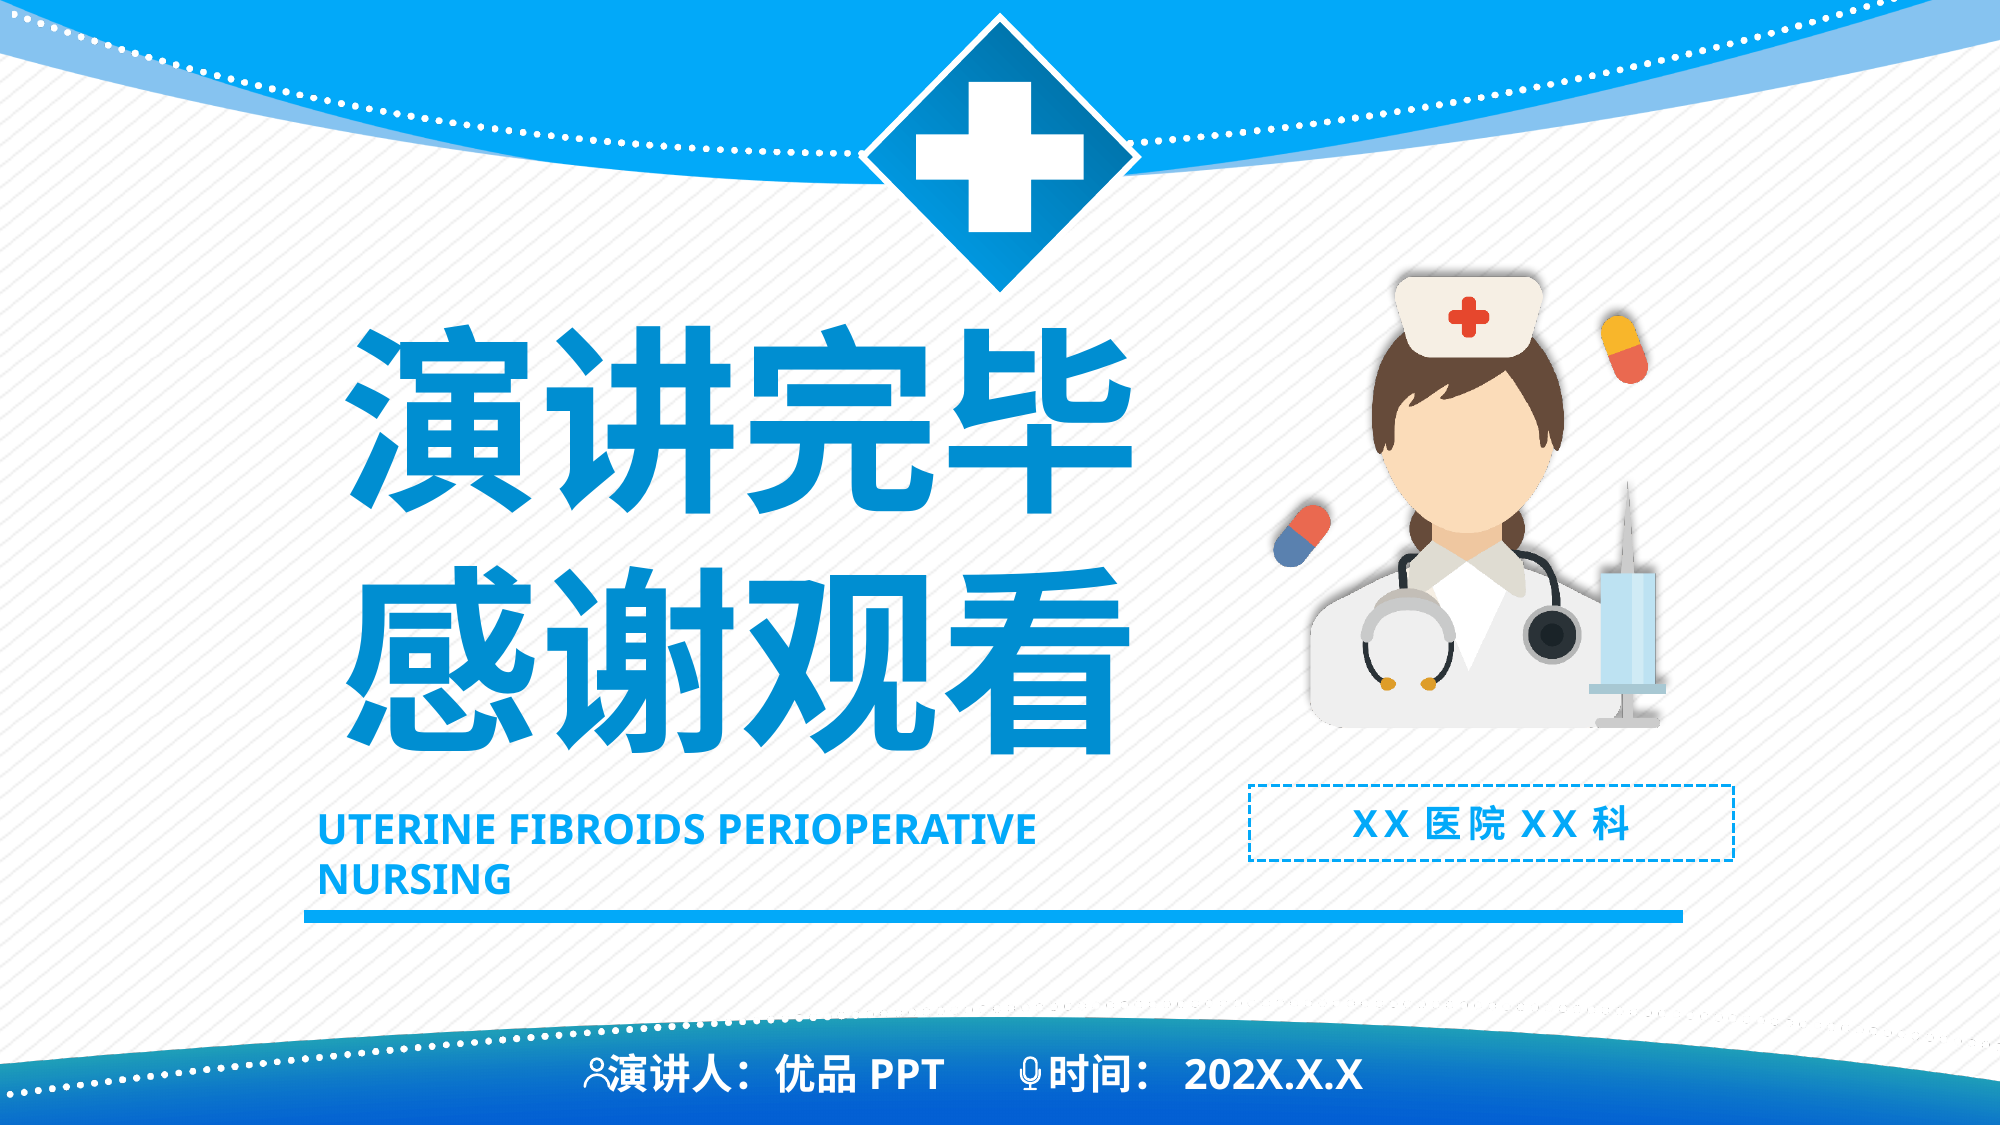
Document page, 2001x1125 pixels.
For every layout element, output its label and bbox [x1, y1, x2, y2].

text_box [999, 1044, 1059, 1104]
text_box [556, 1029, 985, 1119]
text_box [862, 17, 1138, 298]
text_box [567, 1044, 627, 1104]
text_box [985, 1029, 1442, 1119]
picture [0, 0, 2000, 1125]
